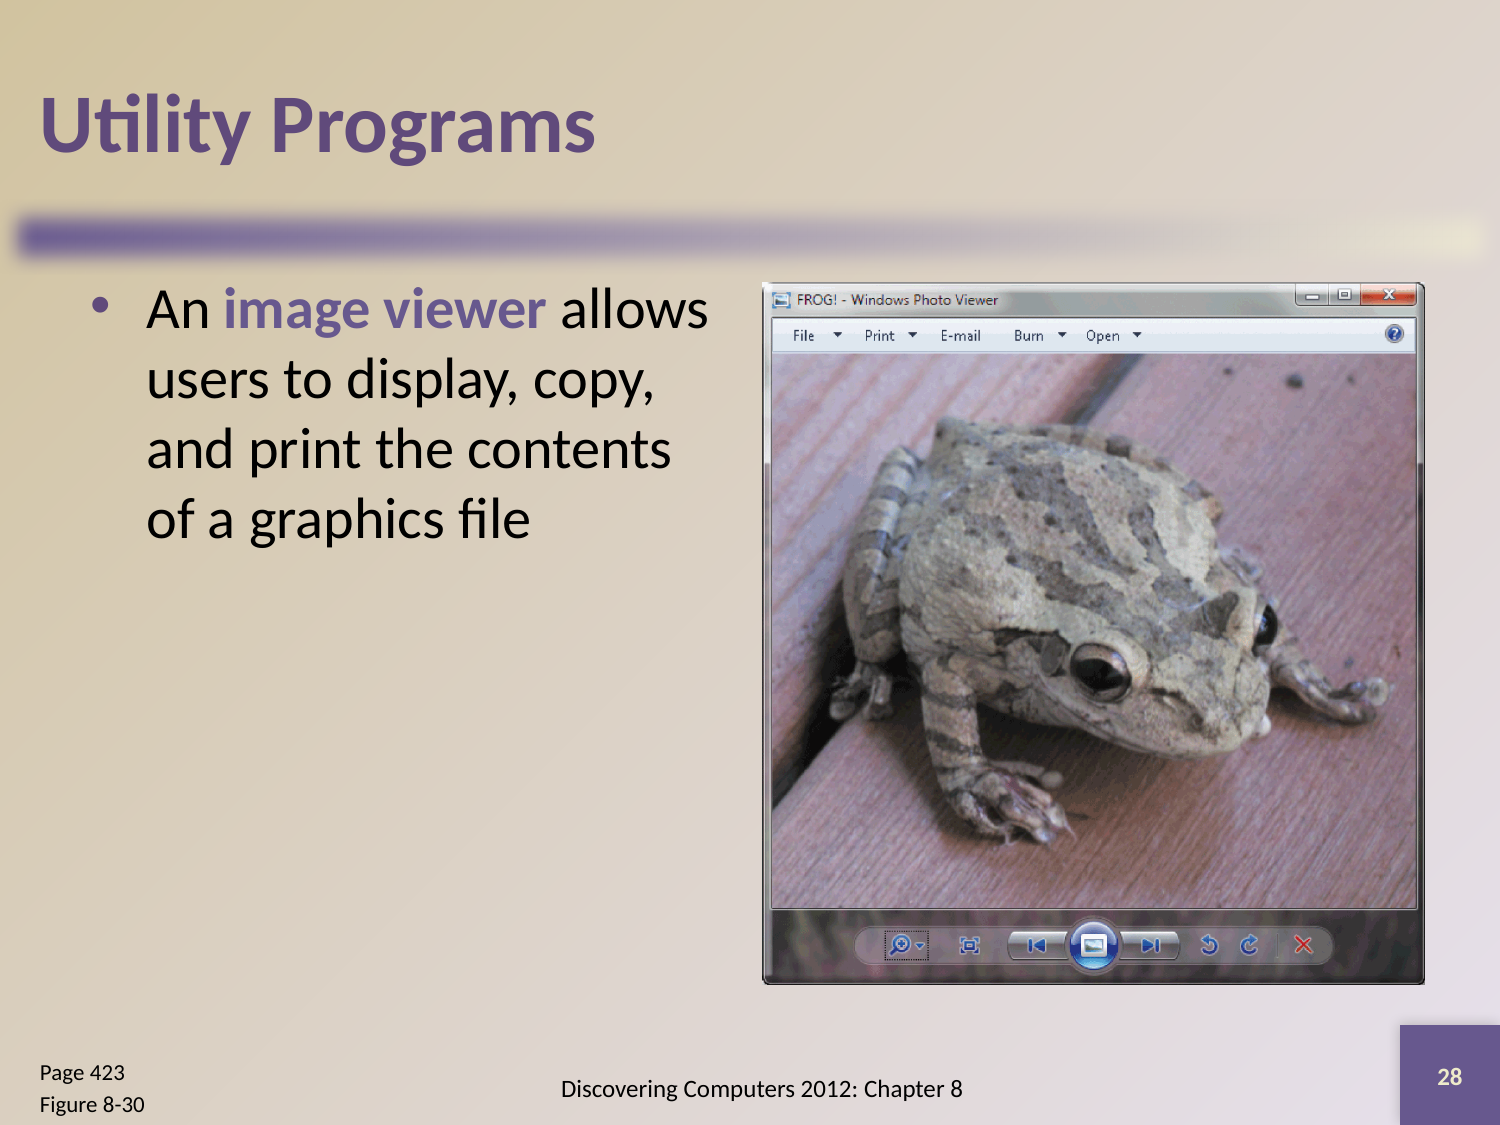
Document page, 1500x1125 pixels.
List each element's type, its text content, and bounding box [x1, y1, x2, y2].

footer Discovering Computers 2012: Chapter 8 [450, 1050, 1075, 1125]
title Utility Programs [24, 24, 1475, 213]
slide_number 28 [1400, 1025, 1500, 1125]
list An image viewer allows users to display, copy, and print the contents of a graphics file [75, 262, 738, 1005]
list Page 423 Figure 8-30 [24, 1050, 300, 1125]
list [762, 282, 1426, 985]
